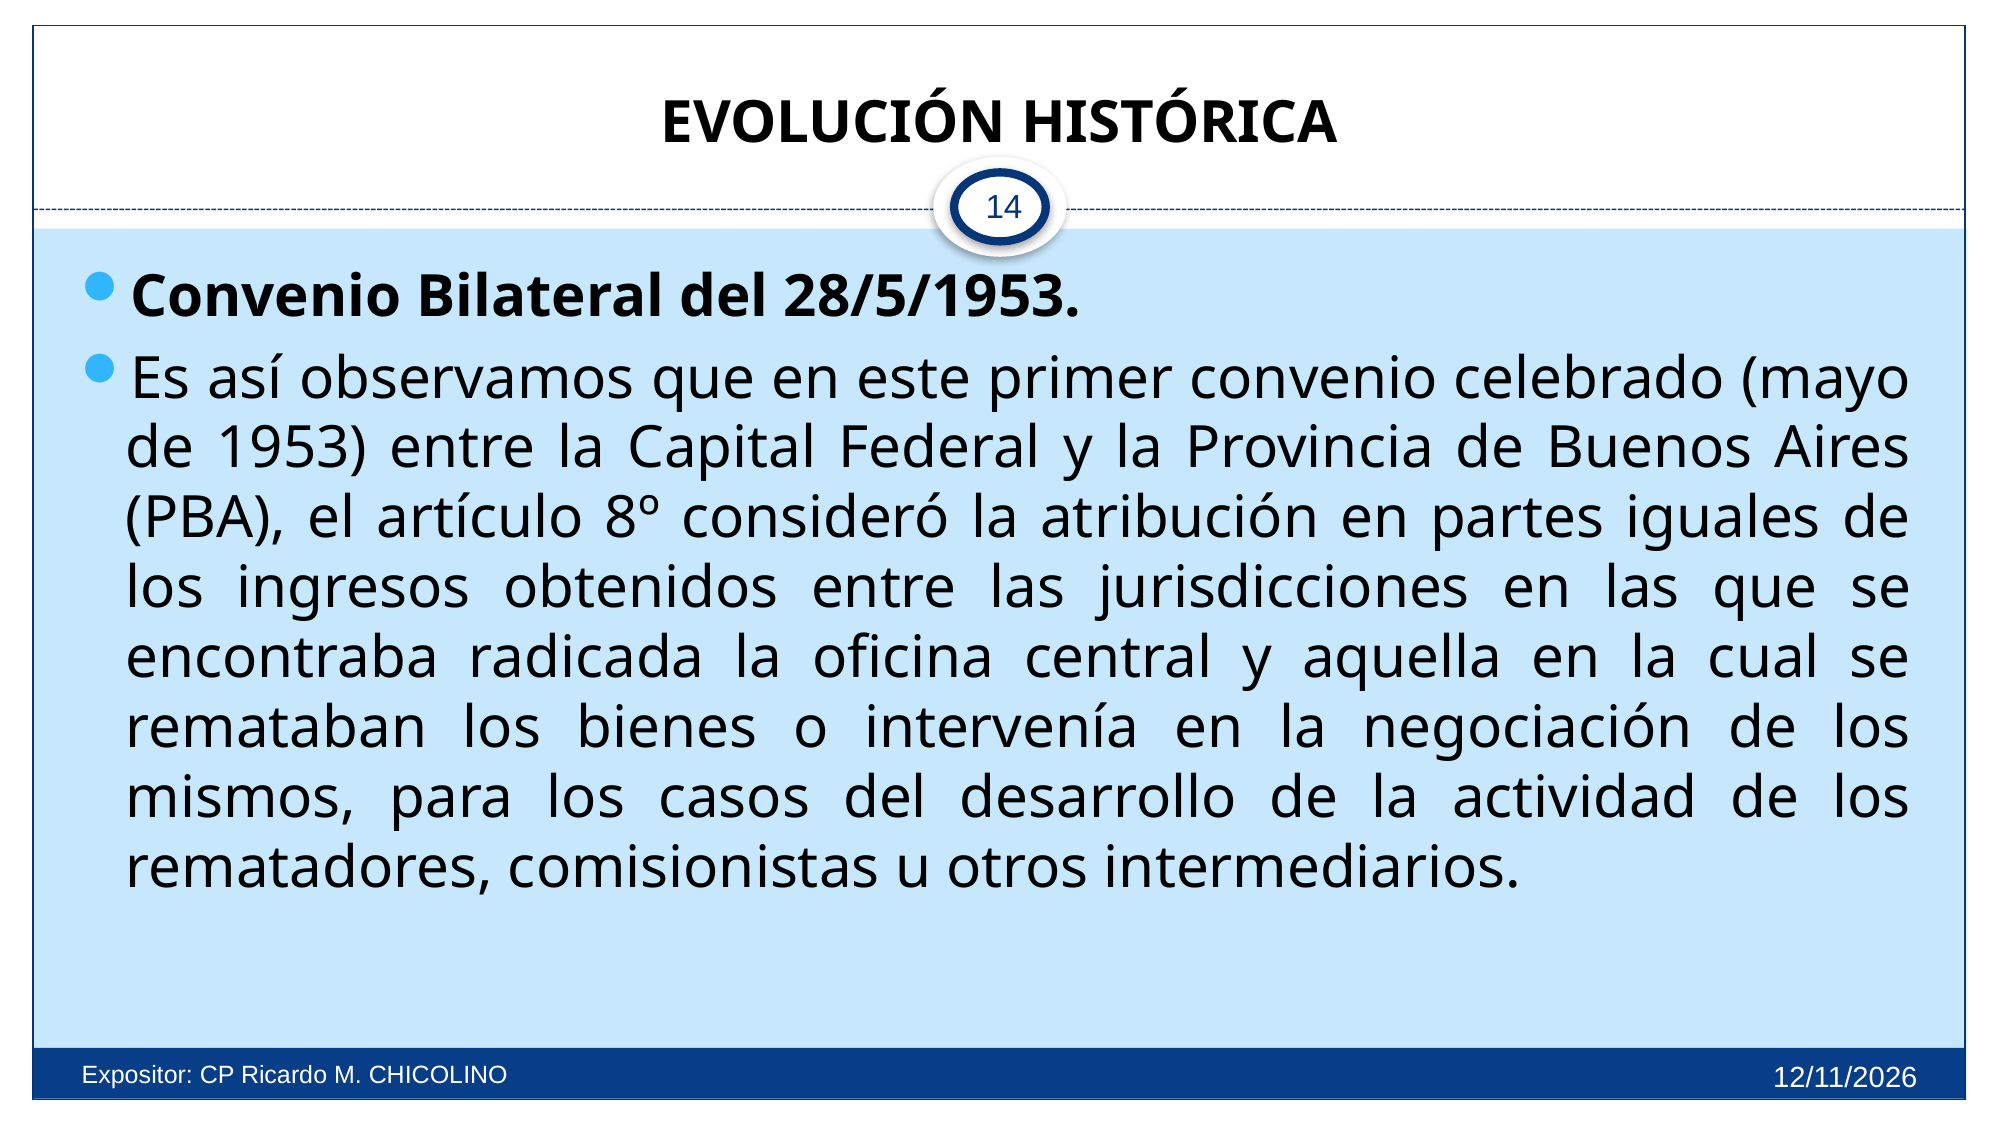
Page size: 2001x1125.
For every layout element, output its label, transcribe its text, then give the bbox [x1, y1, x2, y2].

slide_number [1266, 1050, 1933, 1111]
footer Expositor: CP Ricardo M. CHICOLINO [66, 1051, 850, 1112]
list Convenio Bilateral del 28/5/1953. Es así observamos que en este primer convenio celebrado (mayo de 1953) entre la Capital Federal y la Provincia de Buenos Aires (PBA), el artículo 8º consideró la atribución en partes iguales de los ingresos obtenidos entre las jurisdicciones en las que se encontraba radicada la oficina central y aquella en la cual se remataban los bienes o intervenía en la negociación de los mismos, para los casos del desarrollo de la actividad de los rematadores, comisionistas u otros intermediarios. [66, 250, 1926, 1001]
slide_number 14 [954, 168, 1055, 241]
title EVOLUCIÓN HISTÓRICA [65, 37, 1933, 162]
